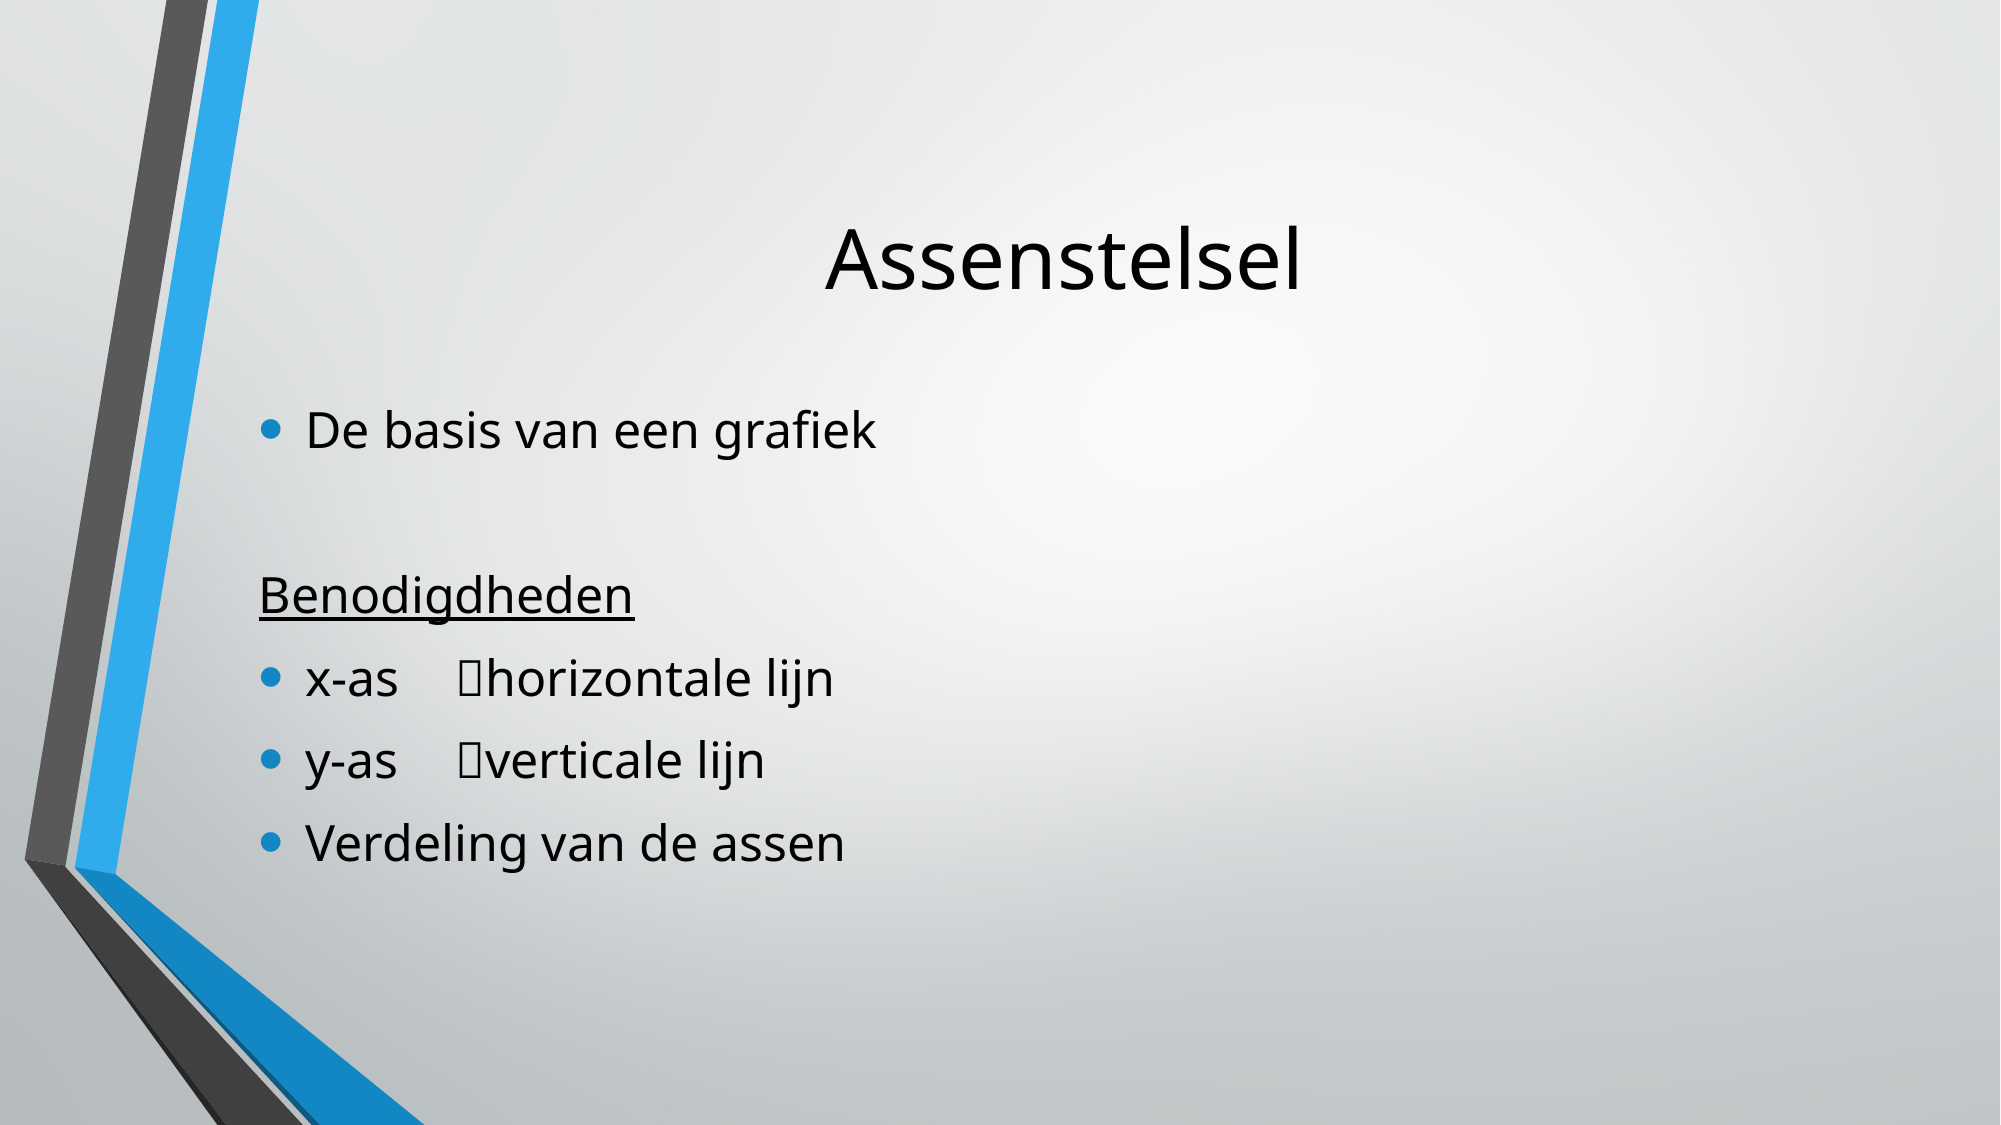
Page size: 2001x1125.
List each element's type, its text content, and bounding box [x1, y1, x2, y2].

title Assenstelsel [243, 112, 1887, 319]
list De basis van een grafiek Benodigdheden x-as horizontale lijn y-as verticale lijn Verdeling van de assen [243, 319, 1887, 950]
